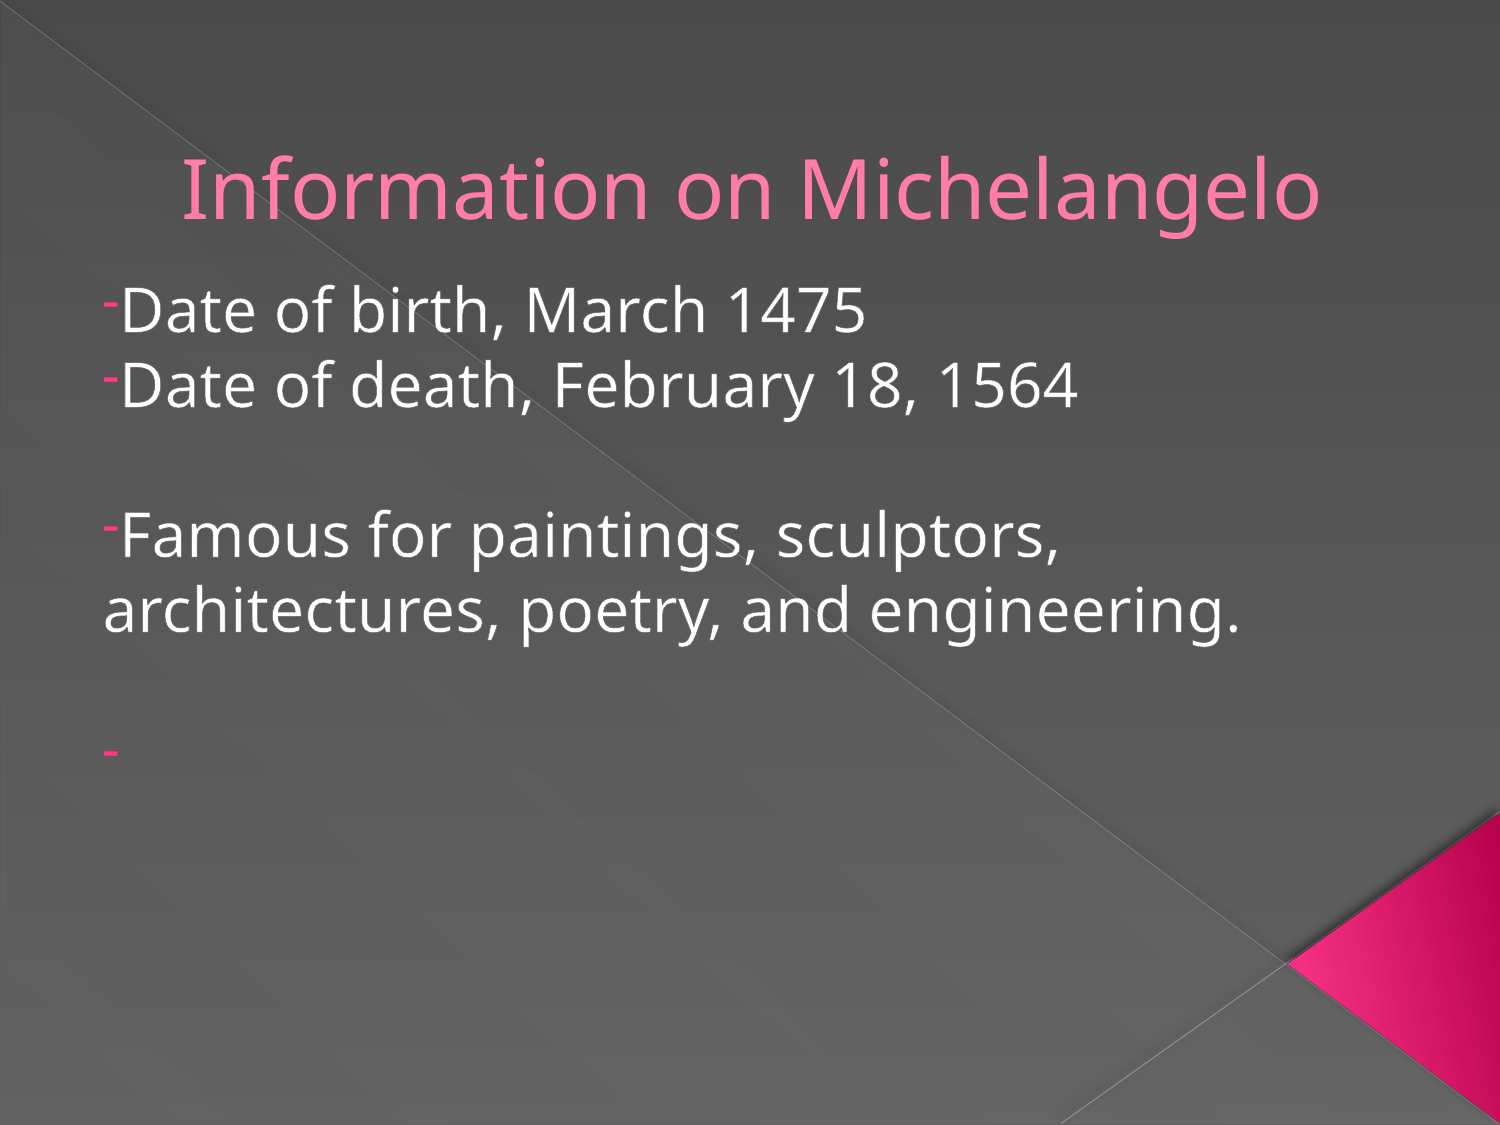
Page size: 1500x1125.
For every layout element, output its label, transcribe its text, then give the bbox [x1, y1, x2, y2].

title Information on Michelangelo [87, 75, 1411, 244]
subtitle Date of birth, March 1475 Date of death, February 18, 1564 Famous for paintings, sculptors, architectures, poetry, and engineering. [87, 262, 1411, 1063]
